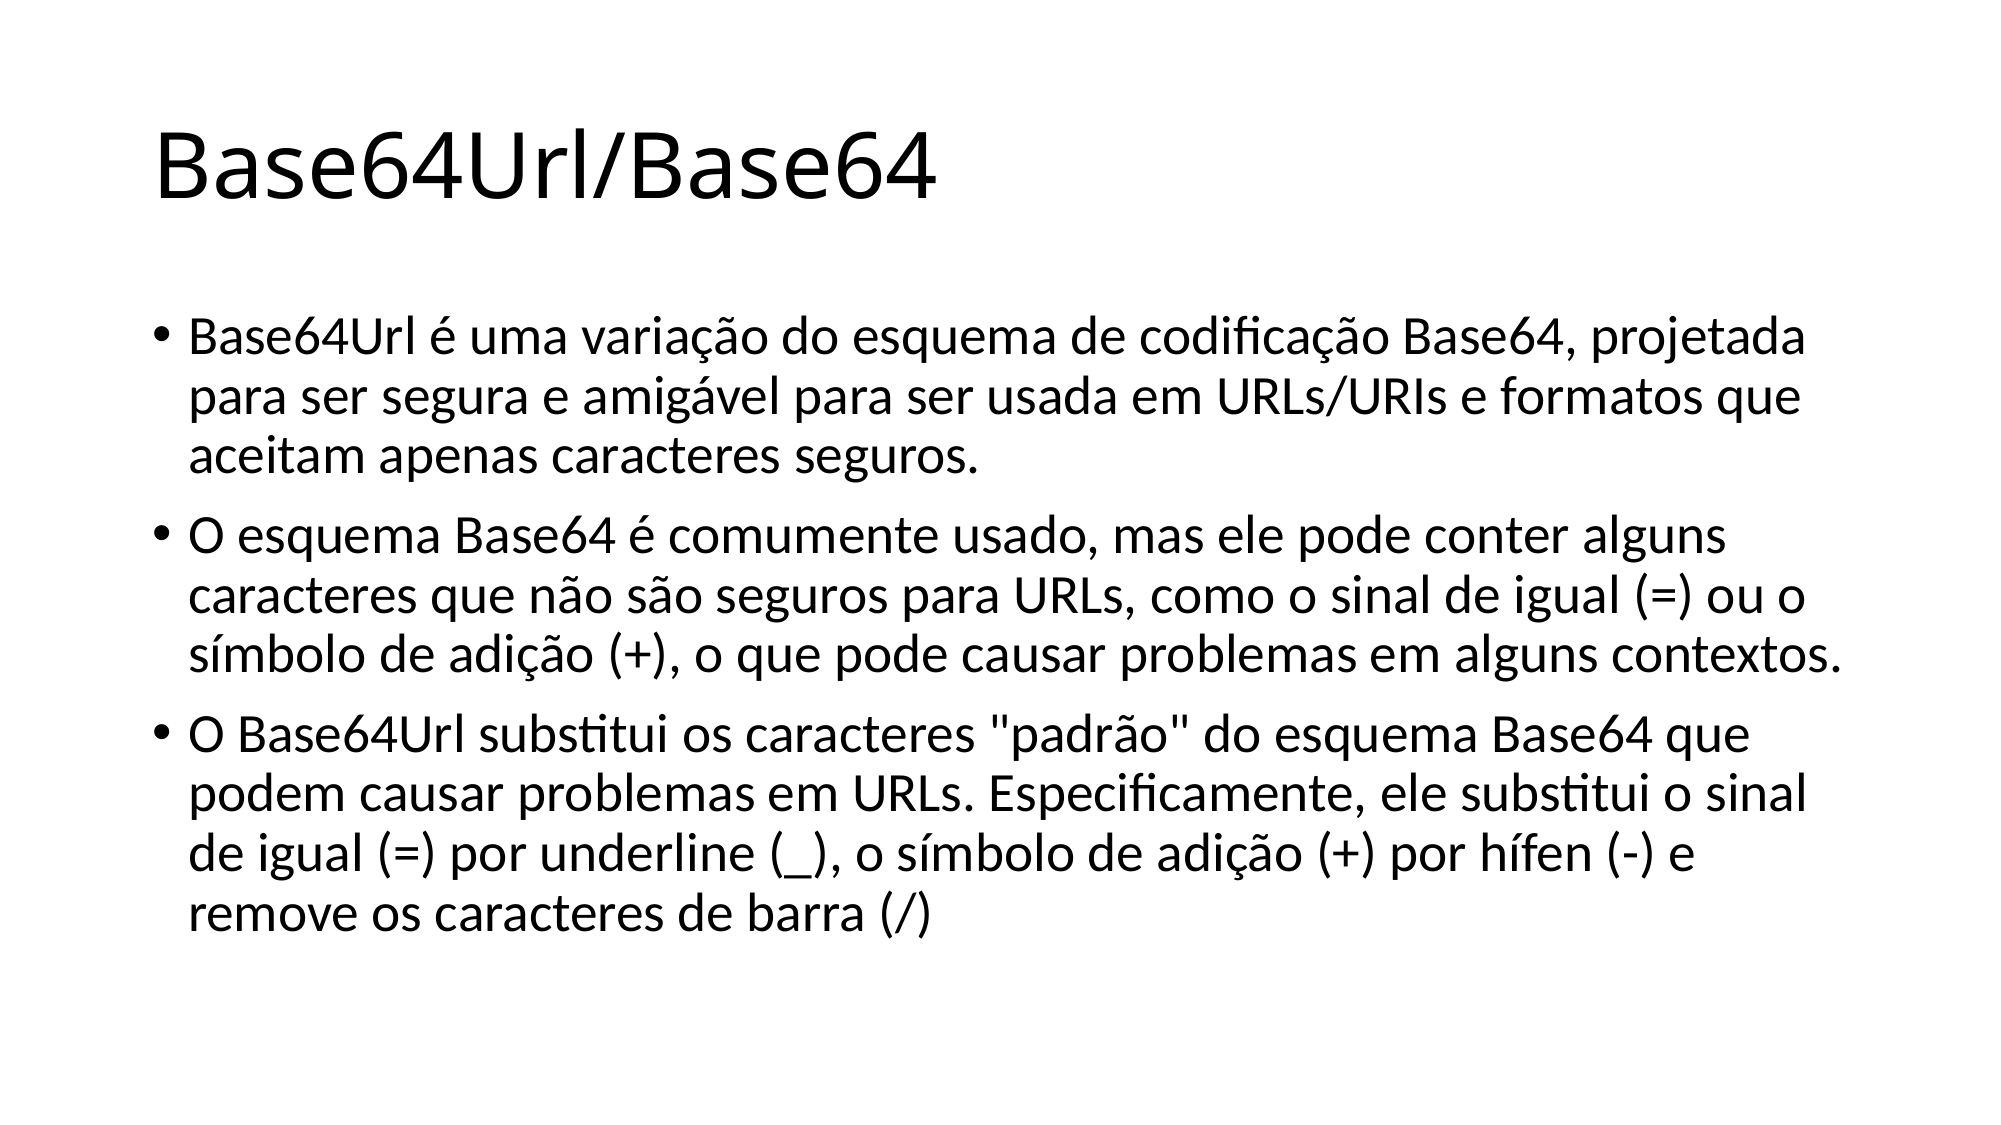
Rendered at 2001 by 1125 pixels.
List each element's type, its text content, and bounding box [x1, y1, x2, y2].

list Base64Url é uma variação do esquema de codificação Base64, projetada para ser segura e amigável para ser usada em URLs/URIs e formatos que aceitam apenas caracteres seguros. O esquema Base64 é comumente usado, mas ele pode conter alguns caracteres que não são seguros para URLs, como o sinal de igual (=) ou o símbolo de adição (+), o que pode causar problemas em alguns contextos. O Base64Url substitui os caracteres "padrão" do esquema Base64 que podem causar problemas em URLs. Especificamente, ele substitui o sinal de igual (=) por underline (_), o símbolo de adição (+) por hífen (-) e remove os caracteres de barra (/) [137, 299, 1863, 1014]
title Base64Url/Base64 [137, 59, 1863, 278]
